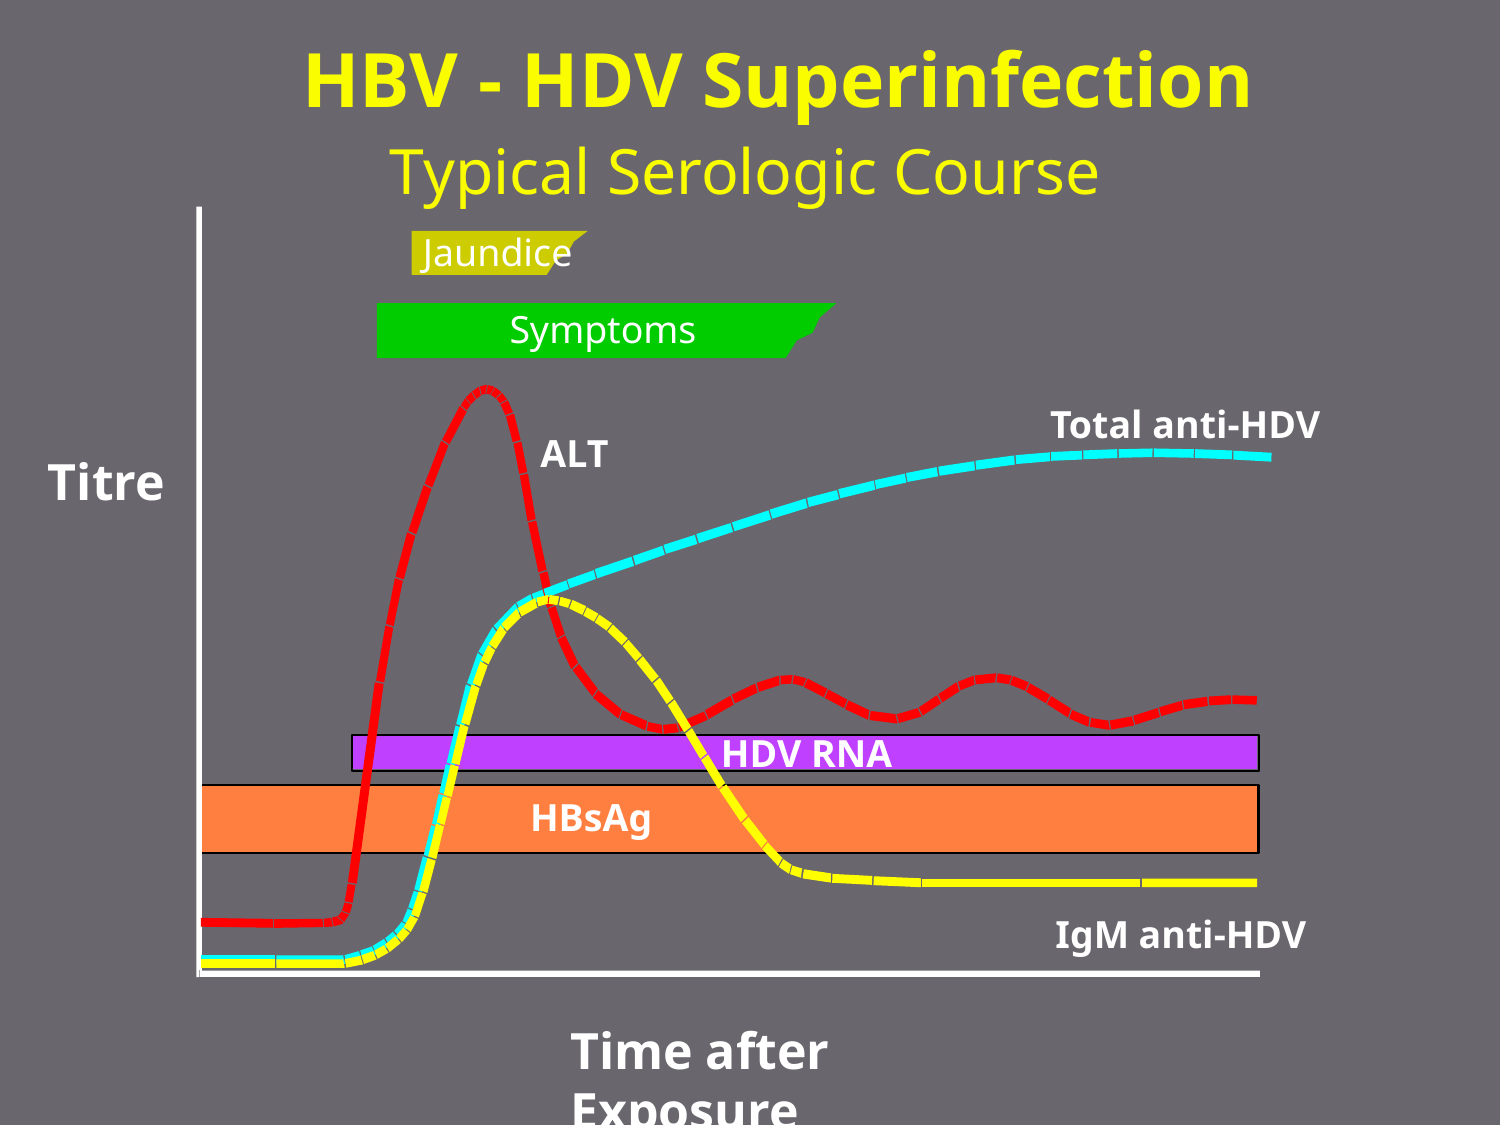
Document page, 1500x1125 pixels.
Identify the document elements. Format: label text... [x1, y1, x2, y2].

text_box [896, 708, 922, 724]
text_box [838, 480, 876, 499]
text_box [701, 756, 706, 769]
text_box [517, 598, 539, 617]
text_box [472, 386, 482, 399]
text_box [337, 910, 349, 923]
text_box [111, 999, 1500, 1125]
text_box [451, 723, 469, 766]
text_box [411, 891, 427, 918]
text_box [1010, 676, 1029, 691]
text_box [501, 608, 522, 632]
text_box [342, 902, 353, 914]
text_box Symptoms [494, 303, 748, 359]
text_box [443, 764, 459, 798]
text_box [547, 605, 565, 639]
text_box [685, 728, 706, 759]
text_box [1051, 454, 1083, 461]
text_box [385, 931, 396, 942]
text_box [636, 656, 659, 683]
text_box [572, 664, 599, 697]
text_box [456, 684, 470, 725]
text_box [199, 970, 1260, 977]
text_box [802, 869, 832, 883]
text_box [344, 951, 361, 958]
text_box [548, 594, 560, 606]
text_box [557, 635, 579, 669]
text_box [873, 876, 922, 888]
text_box [196, 604, 202, 978]
text_box [558, 596, 572, 608]
text_box HDV RNA [706, 727, 1054, 783]
text_box [438, 785, 765, 854]
text_box [408, 890, 418, 909]
text_box [728, 785, 1259, 854]
text_box [780, 675, 793, 685]
text_box [372, 938, 386, 950]
text_box [1109, 716, 1135, 730]
text_box [807, 490, 840, 507]
text_box [414, 856, 428, 891]
text_box [460, 398, 471, 411]
text_box [1090, 717, 1110, 730]
text_box [769, 498, 808, 519]
text_box [832, 873, 873, 885]
text_box [646, 722, 663, 734]
text_box ALT [525, 427, 720, 483]
text_box [592, 690, 623, 719]
text_box [762, 847, 784, 867]
text_box [1118, 454, 1153, 458]
text_box [360, 946, 374, 954]
text_box [385, 578, 403, 627]
text_box [373, 734, 453, 771]
text_box [274, 918, 324, 928]
text_box [975, 455, 1015, 470]
text_box [519, 474, 536, 522]
text_box [439, 764, 450, 794]
text_box [461, 684, 480, 726]
text_box [1133, 708, 1160, 725]
text_box [385, 935, 401, 953]
text_box [1069, 709, 1091, 727]
text_box [731, 683, 759, 704]
text_box [465, 392, 476, 405]
text_box [1159, 700, 1184, 717]
text_box [719, 784, 731, 791]
text_box [938, 682, 960, 703]
text_box [874, 473, 907, 490]
text_box [201, 959, 276, 968]
text_box [1208, 695, 1232, 706]
text_box [569, 599, 587, 616]
text_box [543, 580, 569, 595]
text_box [1046, 696, 1072, 718]
text_box [756, 675, 781, 692]
text_box [528, 520, 547, 573]
text_box [1054, 734, 1259, 771]
text_box [536, 594, 549, 607]
text_box [496, 392, 508, 404]
text_box [622, 639, 642, 662]
text_box [1142, 878, 1258, 888]
text_box [374, 945, 389, 959]
text_box [478, 627, 496, 655]
text_box [490, 387, 502, 399]
text_box [486, 385, 495, 395]
text_box [395, 532, 416, 580]
text_box [531, 589, 544, 598]
text_box [996, 673, 1013, 685]
text_box [803, 678, 828, 698]
text_box [446, 725, 459, 764]
text_box [516, 594, 532, 607]
text_box [408, 485, 432, 535]
text_box [748, 303, 837, 359]
text_box [539, 571, 551, 589]
text_box [428, 823, 445, 860]
text_box [607, 624, 628, 646]
text_box [481, 645, 496, 665]
text_box [974, 673, 997, 685]
text_box [351, 734, 367, 771]
text_box [704, 695, 735, 719]
text_box [513, 441, 525, 475]
text_box [361, 951, 377, 965]
text_box [347, 682, 384, 884]
text_box [493, 603, 517, 630]
text_box IgM anti-HDV [1040, 908, 1389, 964]
text_box [505, 413, 521, 443]
text_box Jaundice [408, 226, 602, 282]
text_box [918, 695, 942, 716]
text_box [196, 206, 202, 450]
text_box [824, 689, 848, 709]
text_box [419, 858, 436, 893]
text_box [403, 914, 419, 932]
text_box HBsAg [515, 791, 863, 847]
text_box [731, 510, 772, 532]
text_box [869, 710, 898, 724]
text_box [276, 959, 345, 968]
text_box [201, 955, 276, 959]
text_box [845, 700, 870, 720]
text_box [1153, 454, 1194, 458]
text_box [500, 400, 514, 416]
text_box [323, 917, 333, 928]
text_box [922, 878, 1141, 888]
text_box [790, 865, 803, 878]
text_box [653, 677, 674, 705]
text_box [1233, 454, 1272, 462]
text_box [1015, 453, 1051, 465]
text_box [663, 534, 698, 554]
text_box [344, 883, 356, 903]
text_box [396, 927, 410, 943]
text_box [361, 785, 441, 854]
text_box [792, 675, 807, 687]
text_box [436, 796, 451, 825]
text_box [423, 824, 435, 857]
text_box [594, 614, 612, 631]
text_box [432, 793, 444, 825]
text_box [583, 607, 599, 622]
text_box [344, 955, 363, 968]
text_box [905, 467, 939, 482]
text_box [567, 570, 597, 589]
text_box [479, 384, 487, 395]
text_box [696, 523, 734, 544]
text_box Total anti-HDV [1035, 398, 1384, 454]
text_box [442, 406, 467, 445]
text_box [667, 699, 692, 733]
text_box [376, 303, 494, 359]
text_box [663, 723, 679, 734]
text_box Time after Exposure [555, 1012, 1034, 1125]
text_box [938, 461, 976, 476]
text_box [1232, 695, 1258, 705]
text_box [394, 921, 405, 934]
text_box Titre [33, 450, 300, 604]
text_box [188, 899, 1500, 999]
text_box [714, 783, 726, 789]
text_box [957, 675, 975, 691]
text_box [633, 545, 665, 566]
text_box [467, 652, 482, 685]
text_box Typical Serologic Course [375, 125, 1123, 215]
text_box [778, 859, 792, 874]
text_box [376, 625, 394, 683]
text_box [202, 785, 360, 854]
text_box [1083, 454, 1118, 460]
text_box [1026, 683, 1051, 704]
text_box HBV - HDV Superinfection [287, 24, 1321, 130]
text_box [472, 661, 488, 687]
text_box [1182, 696, 1209, 710]
text_box [594, 556, 635, 579]
text_box [1194, 454, 1232, 460]
text_box [488, 625, 507, 650]
text_box [687, 711, 708, 727]
text_box [619, 710, 648, 731]
text_box [457, 734, 706, 771]
text_box [424, 440, 449, 488]
text_box [331, 916, 344, 927]
text_box [402, 908, 412, 923]
text_box [276, 955, 344, 959]
text_box [200, 917, 274, 928]
